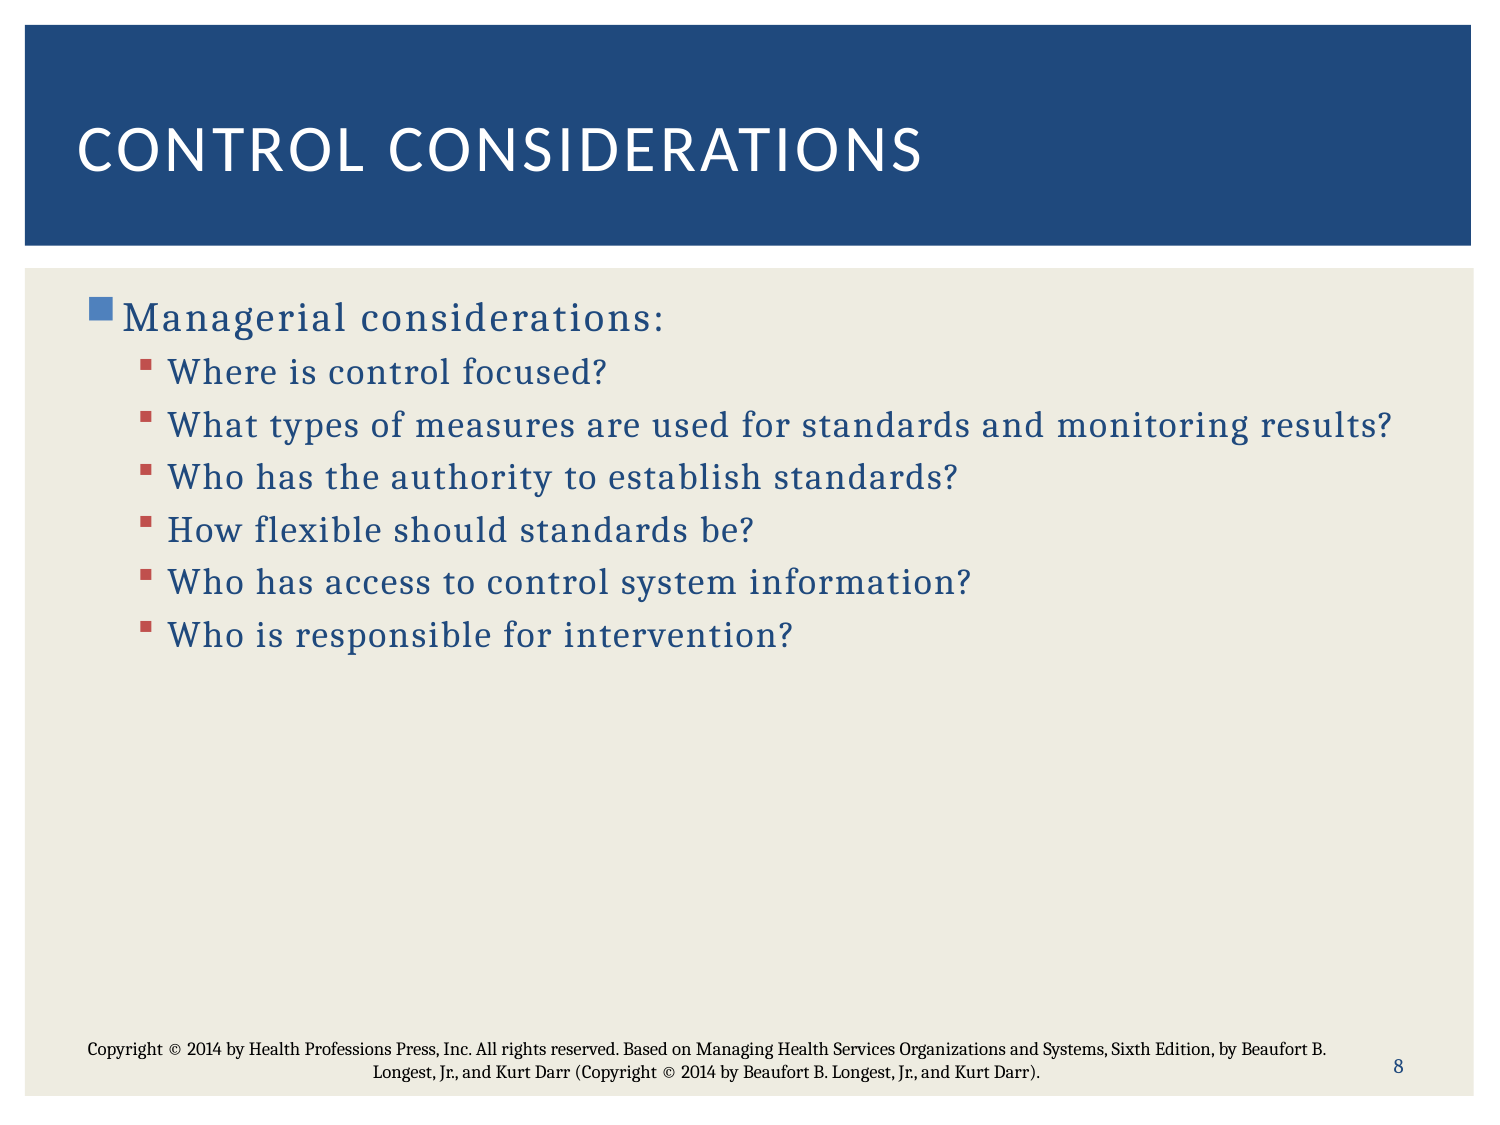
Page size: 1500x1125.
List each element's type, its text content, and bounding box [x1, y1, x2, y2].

list Managerial considerations: Where is control focused? What types of measures are used for standards and monitoring results? Who has the authority to establish standards? How flexible should standards be? Who has access to control system information? Who is responsible for intervention? [62, 281, 1442, 1005]
slide_number 8 [1349, 1041, 1448, 1089]
title Control considerations [62, 58, 1438, 232]
